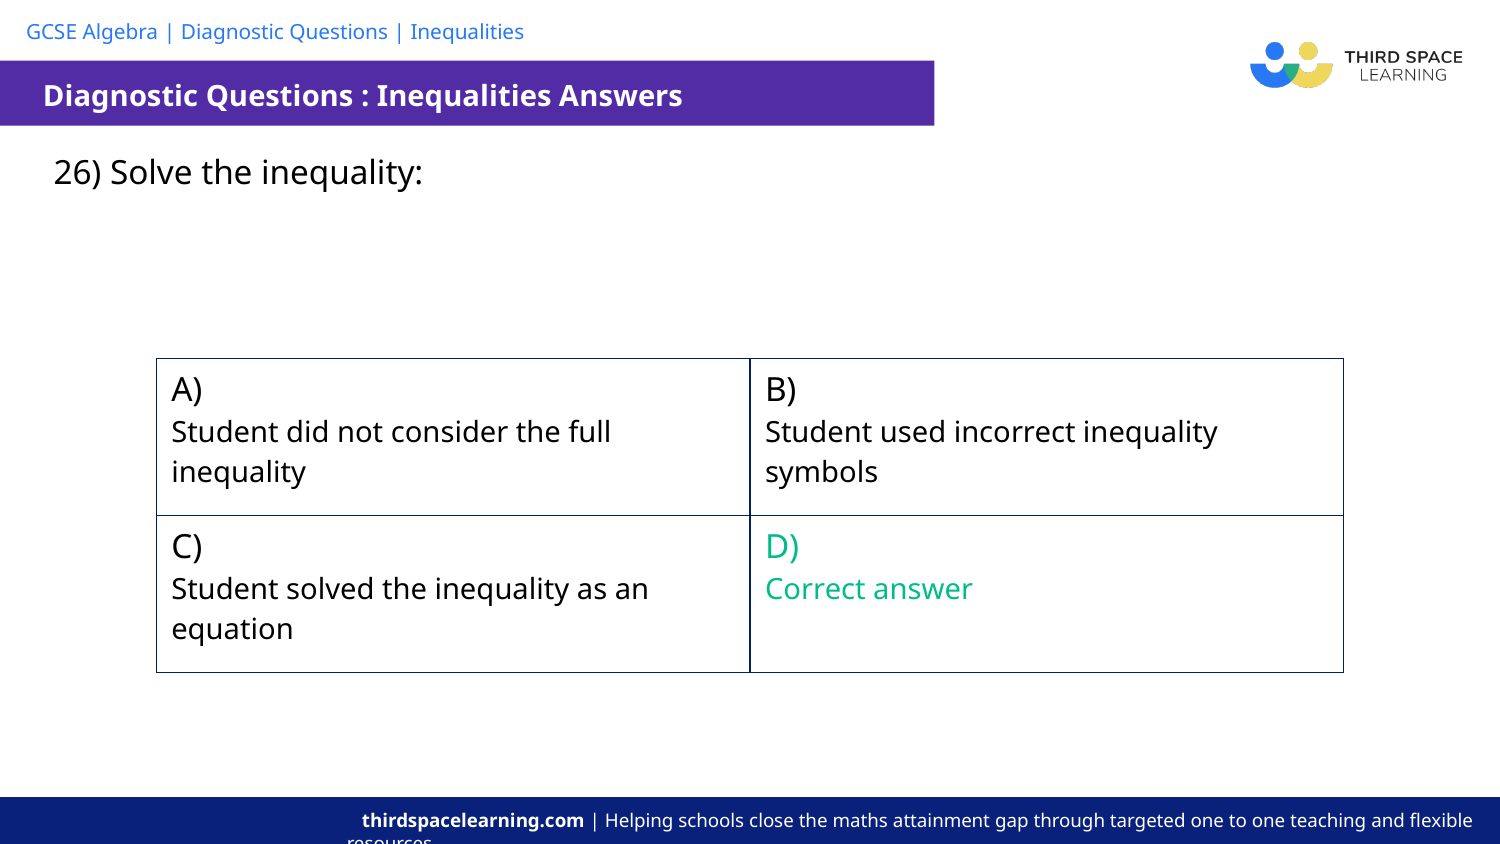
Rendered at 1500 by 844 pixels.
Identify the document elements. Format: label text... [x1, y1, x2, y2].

text_box Diagnostic Questions : Inequalities Answers [27, 61, 778, 127]
picture [1250, 33, 1465, 99]
